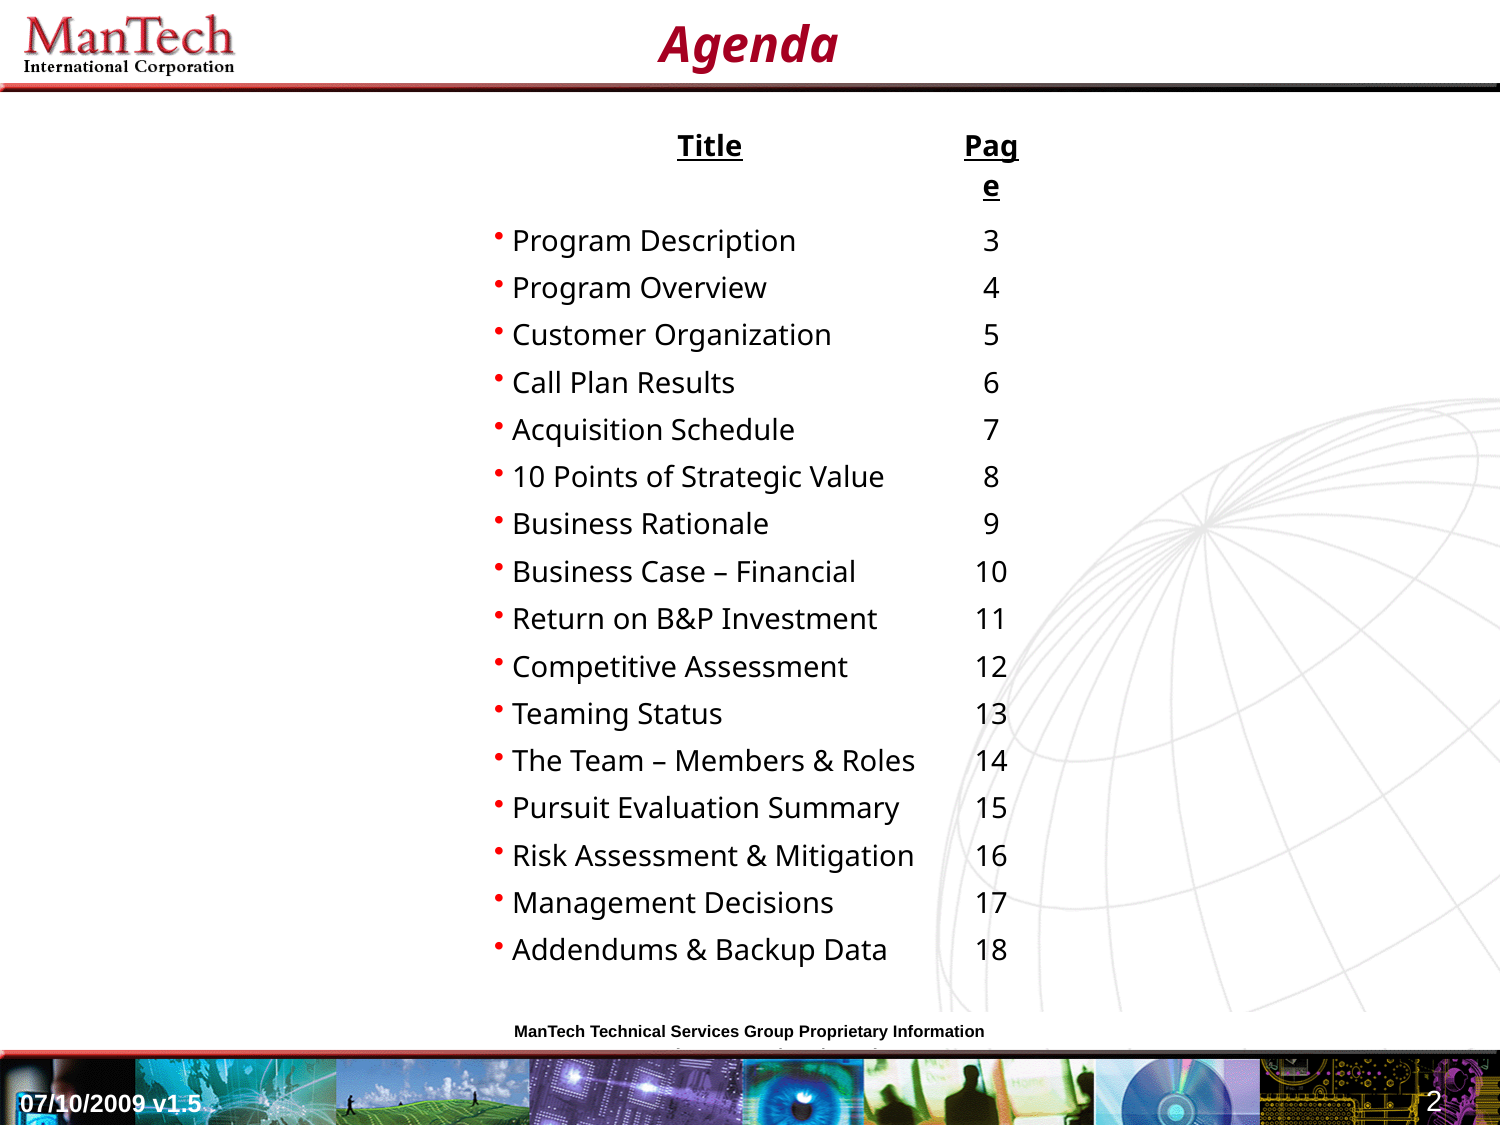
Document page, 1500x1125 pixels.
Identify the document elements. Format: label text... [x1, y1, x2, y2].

table_cell 17 [941, 875, 1042, 922]
table_cell 11 [941, 591, 1042, 638]
table_cell 16 [941, 827, 1042, 875]
table_cell 14 [941, 733, 1042, 780]
table_cell Customer Organization [479, 307, 941, 354]
table_cell Program Description [479, 213, 941, 260]
table_cell 6 [941, 354, 1042, 402]
table_cell 5 [941, 307, 1042, 354]
table_cell 9 [941, 496, 1042, 544]
table_cell 8 [941, 449, 1042, 496]
table_cell 15 [941, 780, 1042, 827]
table_cell Business Rationale [479, 496, 941, 544]
table_cell 12 [941, 638, 1042, 686]
table_cell Business Case – Financial [479, 544, 941, 591]
table_cell Program Overview [479, 260, 941, 307]
table_cell 10 [941, 544, 1042, 591]
table_cell 3 [941, 213, 1042, 260]
text_box ManTech Technical Services Group Proprietary Information [0, 1012, 1500, 1048]
table_cell Acquisition Schedule [479, 402, 941, 449]
table_cell Competitive Assessment [479, 638, 941, 686]
table_cell 7 [941, 402, 1042, 449]
table_cell Addendums & Backup Data [479, 922, 941, 969]
table_header Title [479, 118, 941, 213]
table_cell 4 [941, 260, 1042, 307]
table_cell 10 Points of Strategic Value [479, 449, 941, 496]
table_cell Pursuit Evaluation Summary [479, 780, 941, 827]
table_cell 13 [941, 686, 1042, 733]
title Agenda [0, 4, 1500, 80]
table_cell Return on B&P Investment [479, 591, 941, 638]
table_cell Management Decisions [479, 875, 941, 922]
table_cell The Team – Members & Roles [479, 733, 941, 780]
table_cell Risk Assessment & Mitigation [479, 827, 941, 875]
table_cell 18 [941, 922, 1042, 969]
table_cell Call Plan Results [479, 354, 941, 402]
table_header Page [941, 118, 1042, 213]
table_cell Teaming Status [479, 686, 941, 733]
